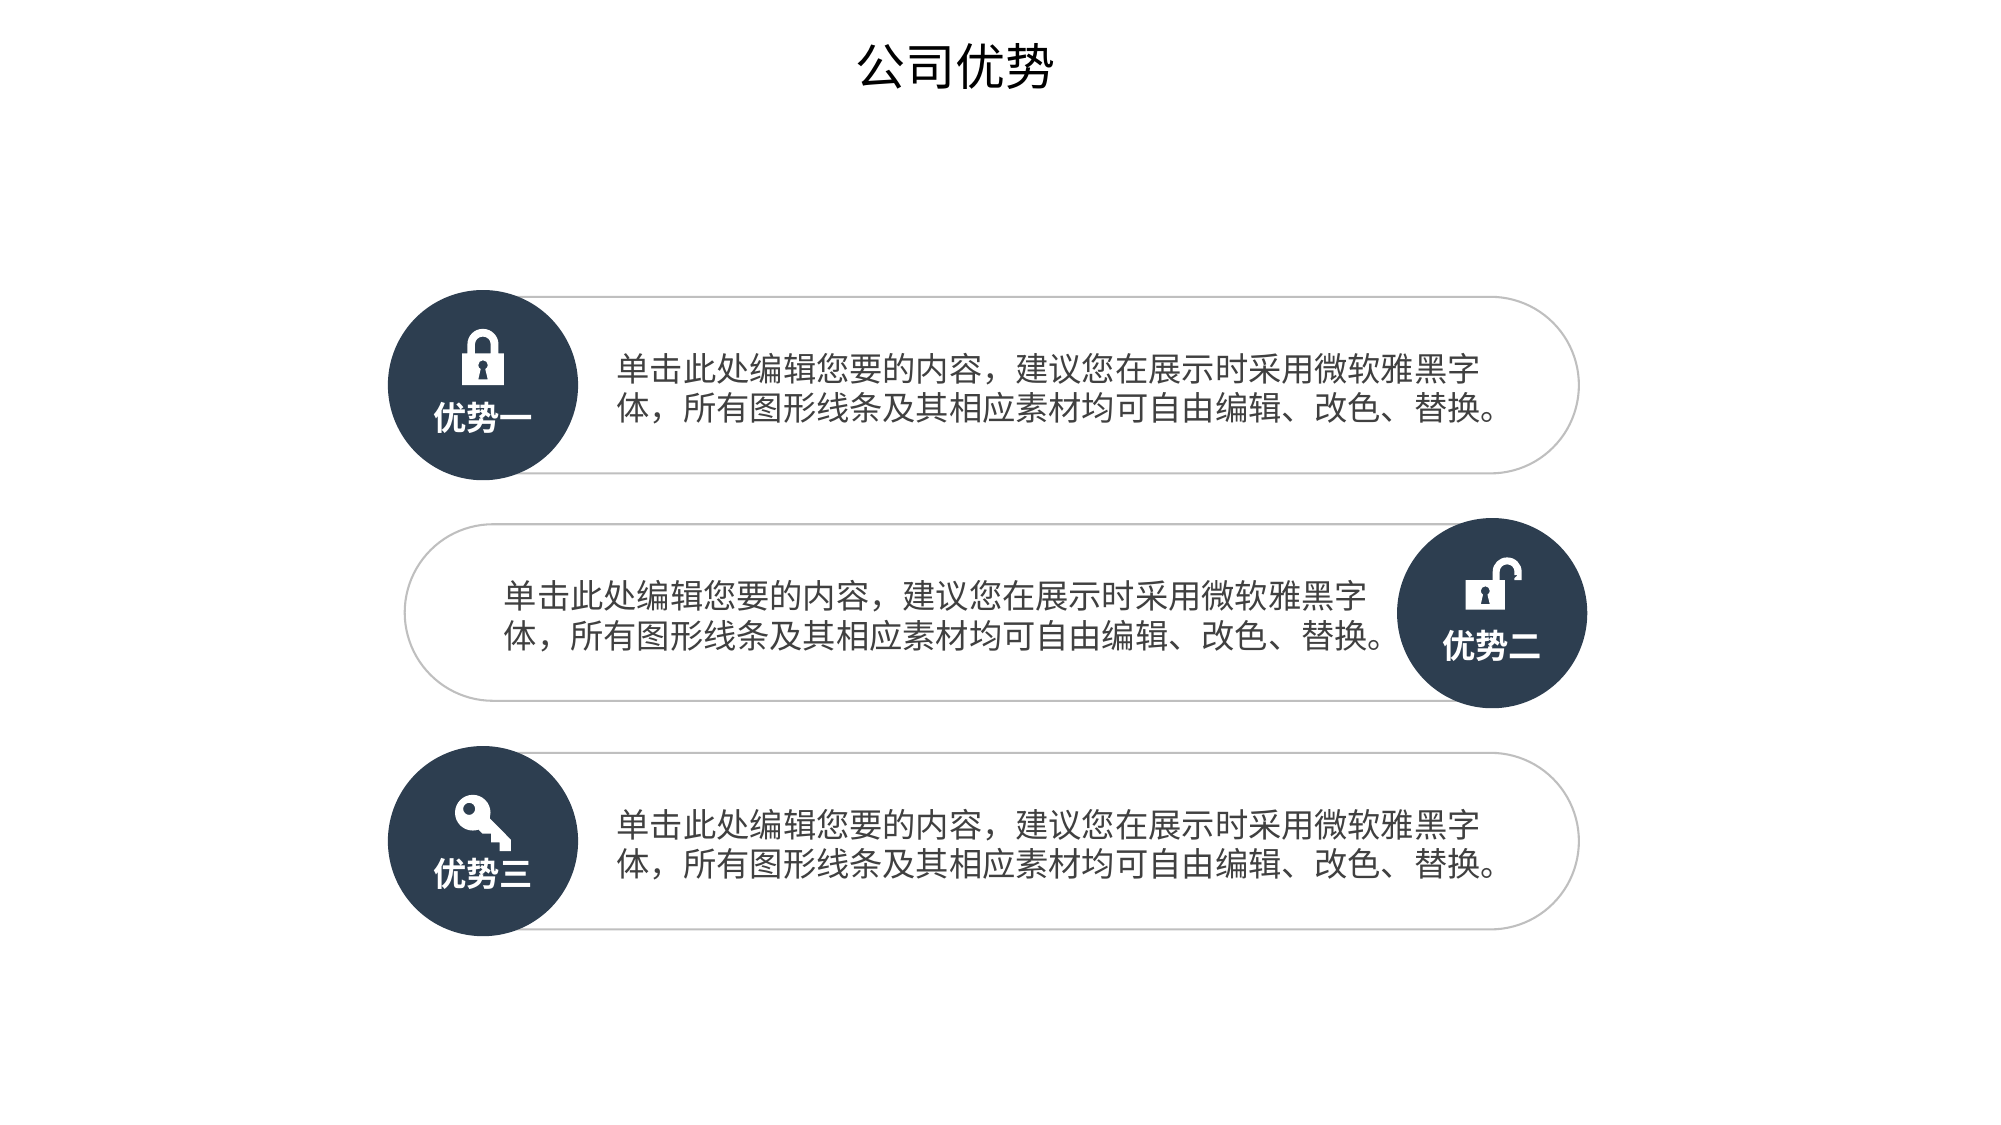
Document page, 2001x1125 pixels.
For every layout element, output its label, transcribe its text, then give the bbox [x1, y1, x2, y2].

text_box [579, 295, 1580, 475]
text_box 单击此处编辑您要的内容，建议您在展示时采用微软雅黑字体，所有图形线条及其相应素材均可自由编辑、改色、替换。 [503, 575, 1381, 655]
text_box 单击此处编辑您要的内容，建议您在展示时采用微软雅黑字体，所有图形线条及其相应素材均可自由编辑、改色、替换。 [616, 347, 1494, 428]
text_box [579, 751, 1580, 931]
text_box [387, 289, 579, 481]
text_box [387, 746, 579, 937]
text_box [1397, 517, 1588, 709]
text_box 单击此处编辑您要的内容，建议您在展示时采用微软雅黑字体，所有图形线条及其相应素材均可自由编辑、改色、替换。 [616, 803, 1494, 884]
text_box 公司优势 [841, 28, 1335, 103]
text_box [403, 523, 1397, 702]
